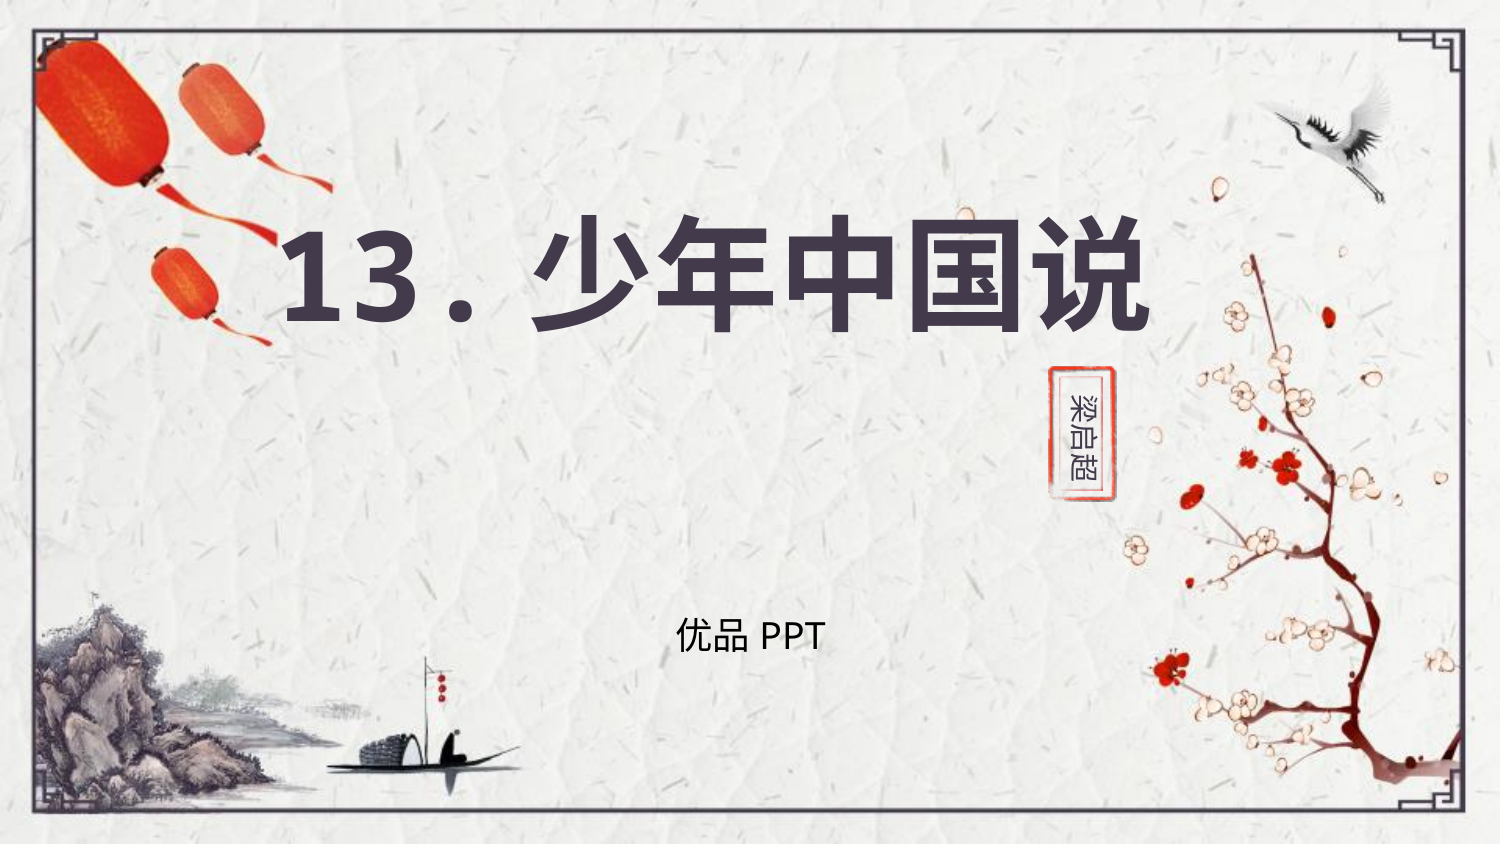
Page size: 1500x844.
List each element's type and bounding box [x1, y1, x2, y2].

text_box [1044, 364, 1117, 502]
picture [0, 0, 1500, 844]
